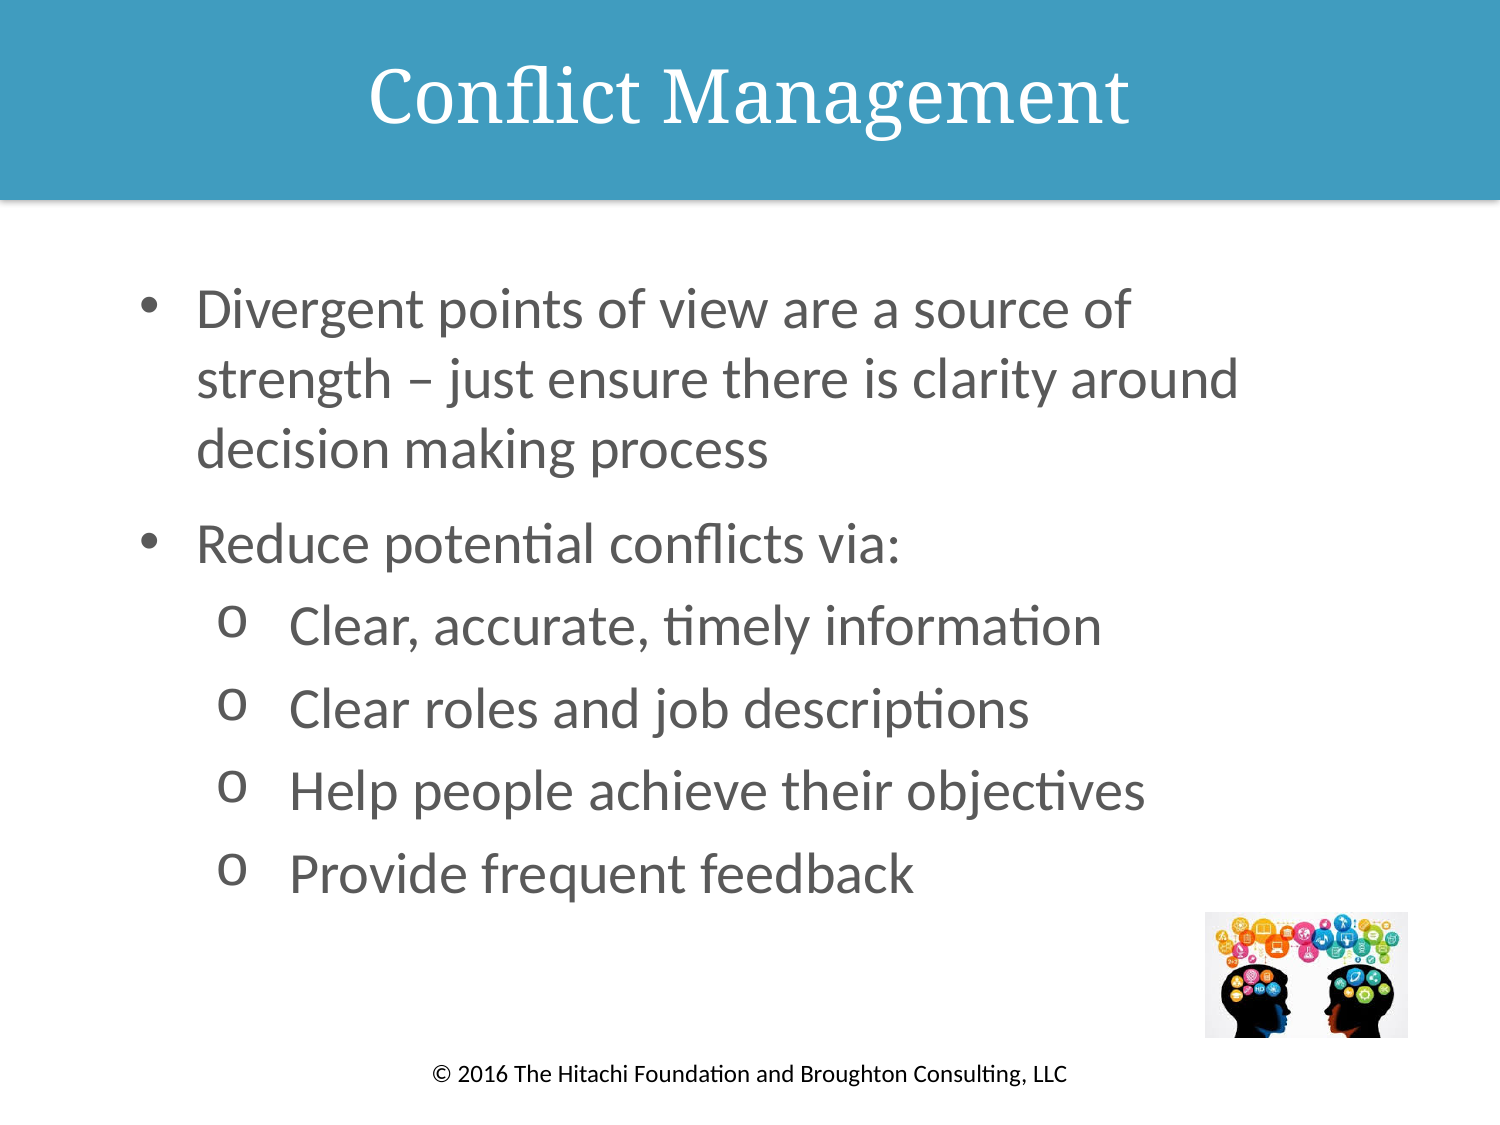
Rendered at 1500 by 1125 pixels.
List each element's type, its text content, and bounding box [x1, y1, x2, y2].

text_box Divergent points of view are a source of strength – just ensure there is clarity around decision making process Reduce potential conflicts via: Clear, accurate, timely information Clear roles and job descriptions Help people achieve their objectives Provide frequent feedback [49, 262, 1325, 995]
title Conflict Management [112, 24, 1388, 163]
picture [1204, 912, 1408, 1038]
